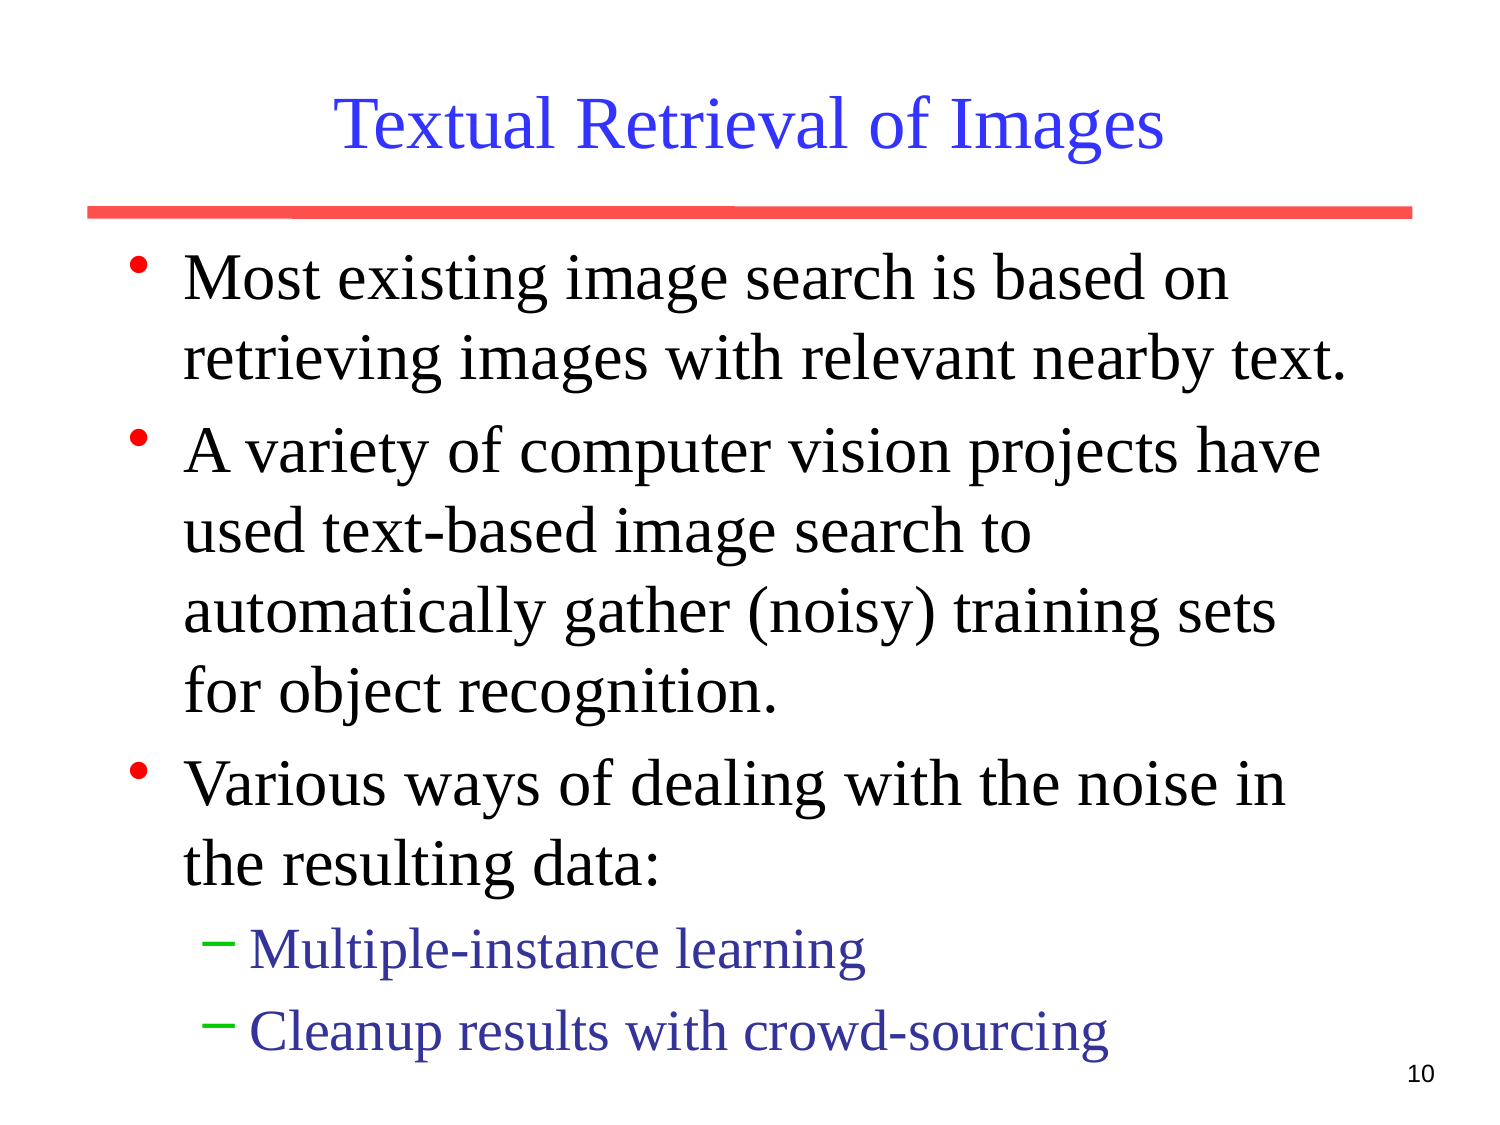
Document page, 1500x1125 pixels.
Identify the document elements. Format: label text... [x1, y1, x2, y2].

title Textual Retrieval of Images [112, 37, 1388, 200]
slide_number 10 [1137, 1049, 1451, 1125]
list Most existing image search is based on retrieving images with relevant nearby text. A variety of computer vision projects have used text-based image search to automatically gather (noisy) training sets for object recognition. Various ways of dealing with the noise in the resulting data: Multiple-instance learning Cleanup results with crowd-sourcing [112, 224, 1388, 994]
